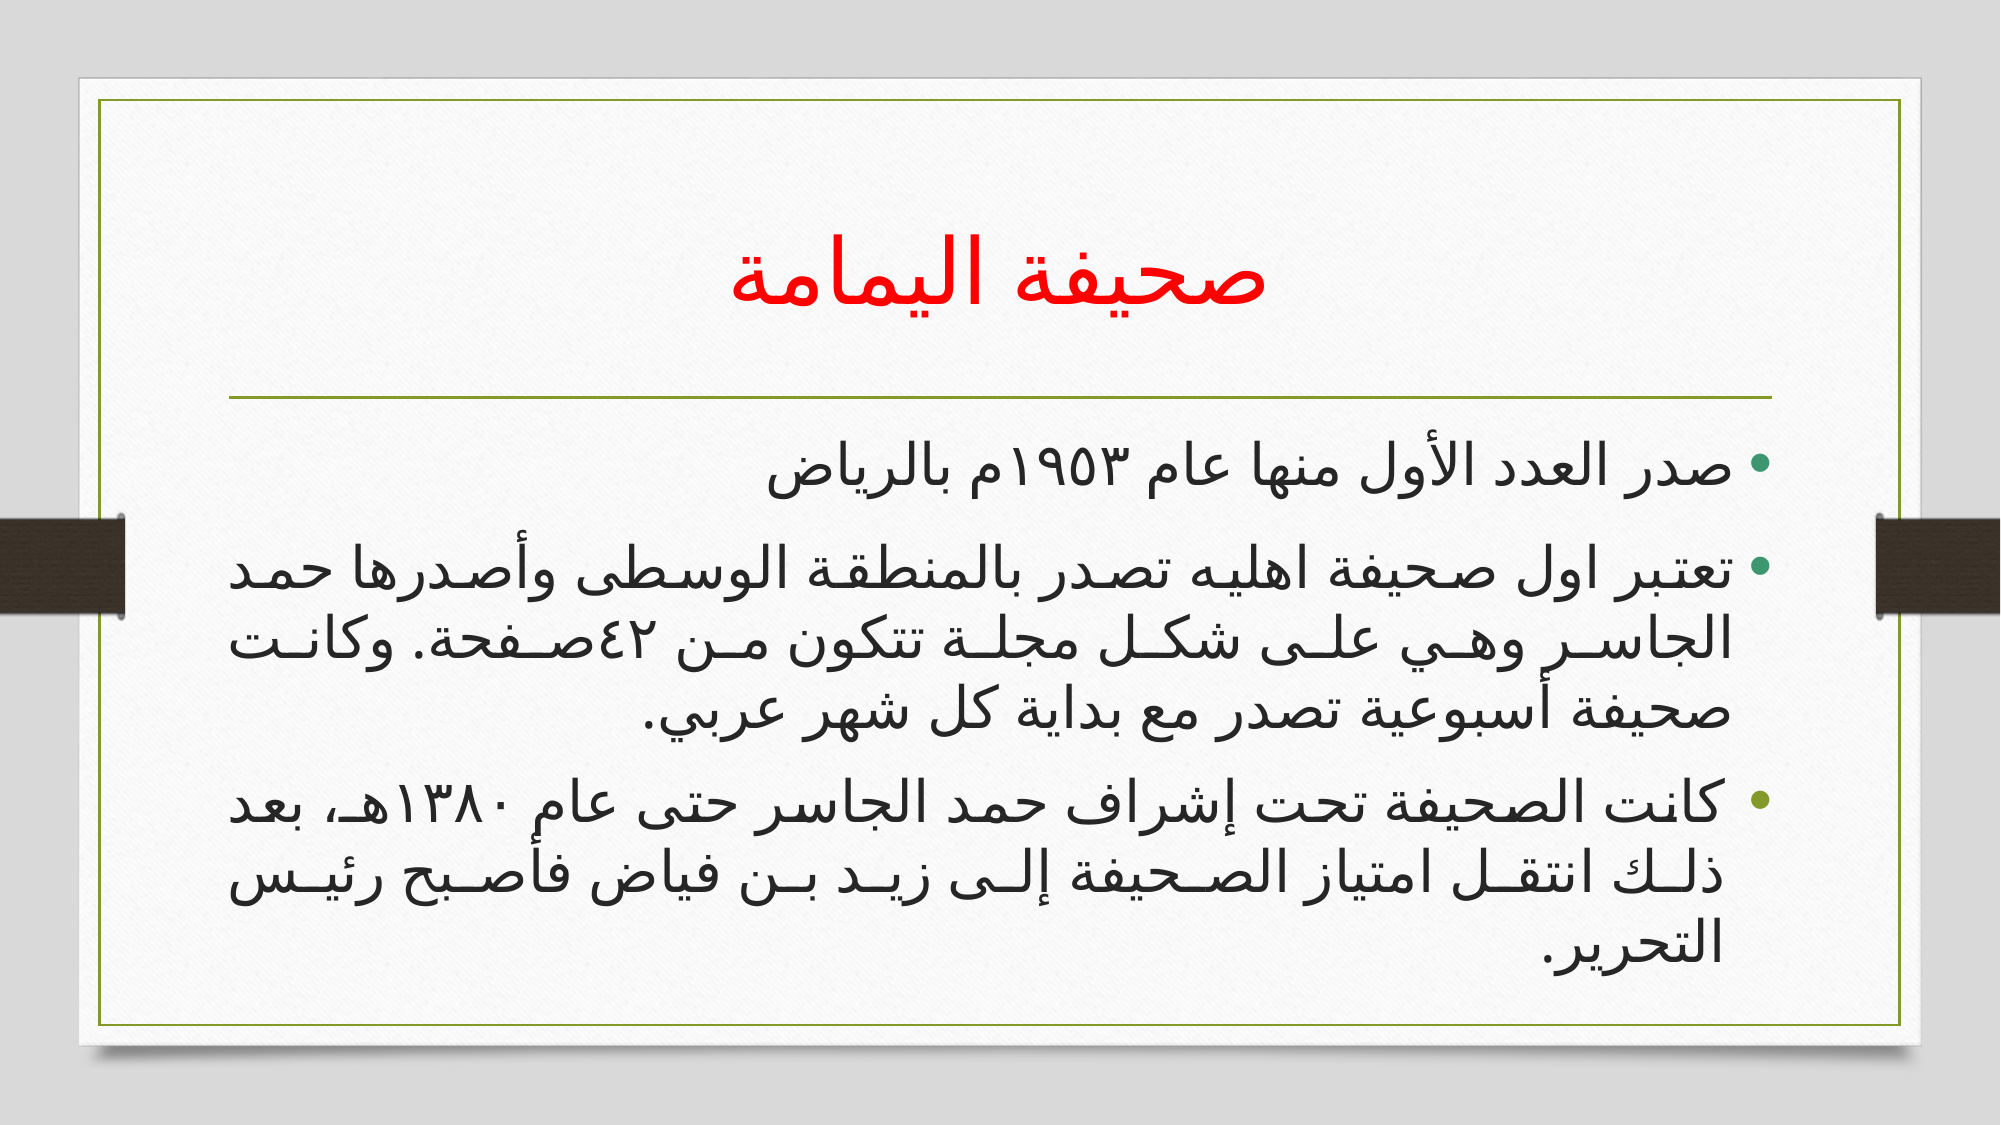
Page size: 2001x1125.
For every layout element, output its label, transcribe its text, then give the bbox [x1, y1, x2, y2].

picture [0, 0, 2001, 1125]
list صدر العدد الأول منها عام ١٩٥٣م بالرياض تعتبر اول صحيفة اهليه تصدر بالمنطقة الوسطى وأصدرها حمد الجاسر وهي على شكل مجلة تتكون من ٤٢صفحة. وكانت صحيفة أسبوعية تصدر مع بداية كل شهر عربي. كانت الصحيفة تحت إشراف حمد الجاسر حتى عام ١٣٨٠هـ، بعد ذلك انتقل امتياز الصحيفة إلى زيد بن فياض فأصبح رئيس التحرير. [212, 419, 1788, 964]
title صحيفة اليمامة [212, 161, 1788, 375]
